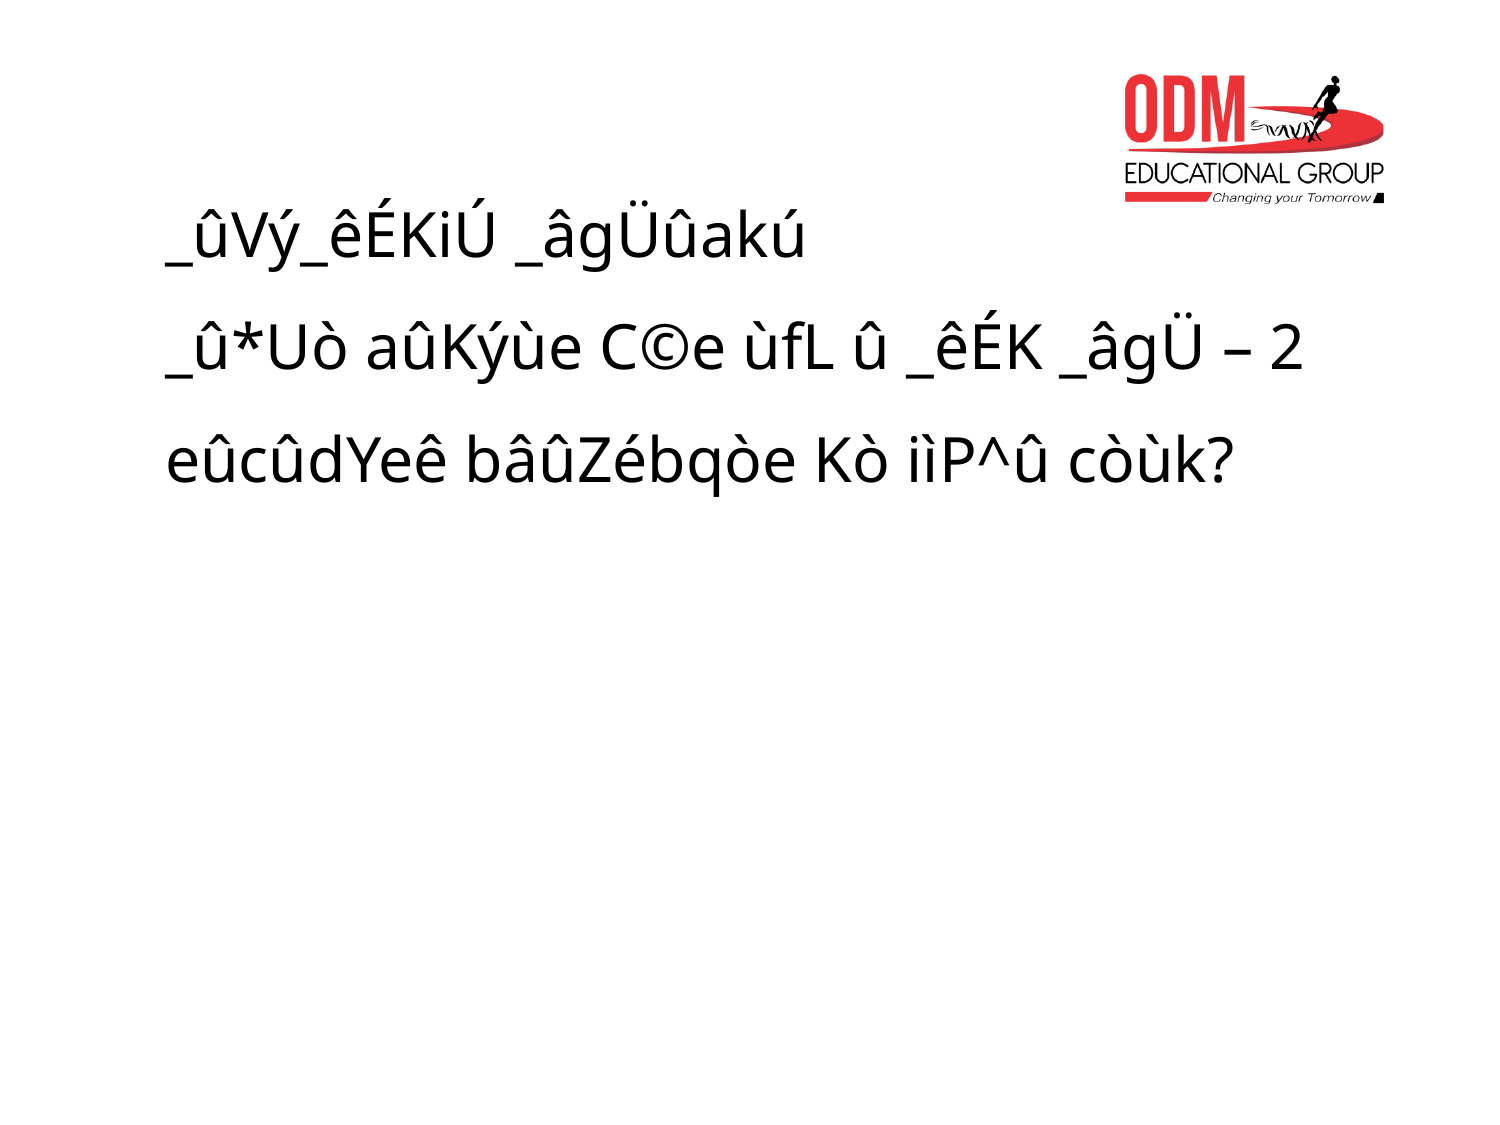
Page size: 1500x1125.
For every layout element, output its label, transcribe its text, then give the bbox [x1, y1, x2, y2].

picture [1124, 74, 1385, 204]
title _ûVý_êÉKiÚ _âgÜûakú _û*Uò aûKýùe C©e ùfL û _êÉK _âgÜ – 2 eûcûdYeê bâûZébqòe Kò iìP^û còùk? [150, 149, 1338, 550]
